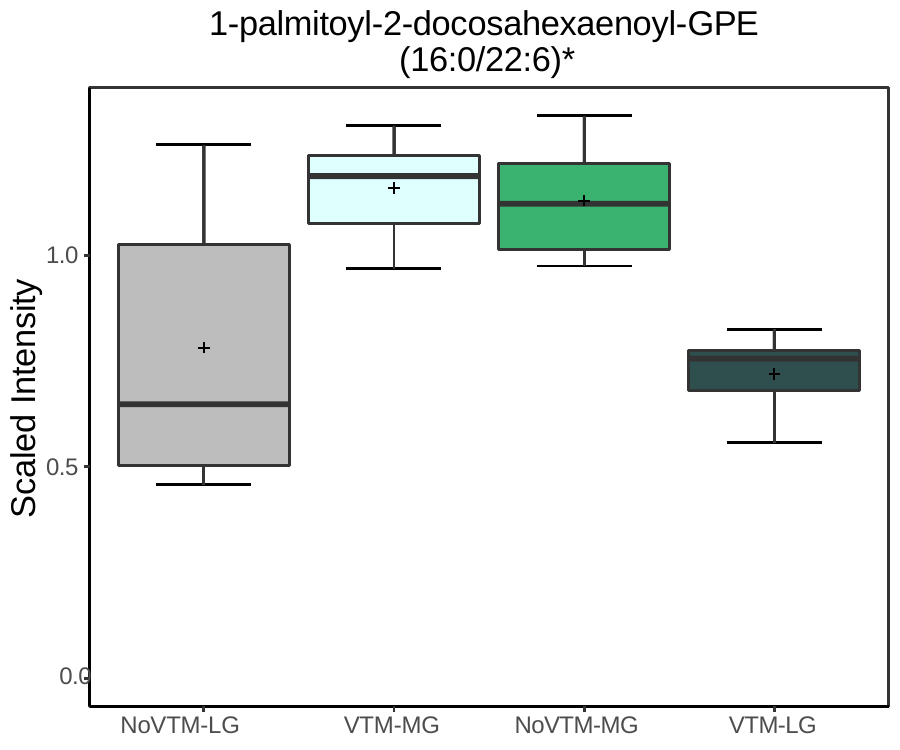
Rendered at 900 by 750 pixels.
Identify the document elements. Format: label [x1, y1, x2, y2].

footer [57, 661, 95, 750]
text_box [83, 86, 891, 738]
text_box [1, 274, 82, 521]
slide_number [118, 713, 257, 750]
title [130, 0, 770, 86]
text_box [44, 237, 82, 269]
